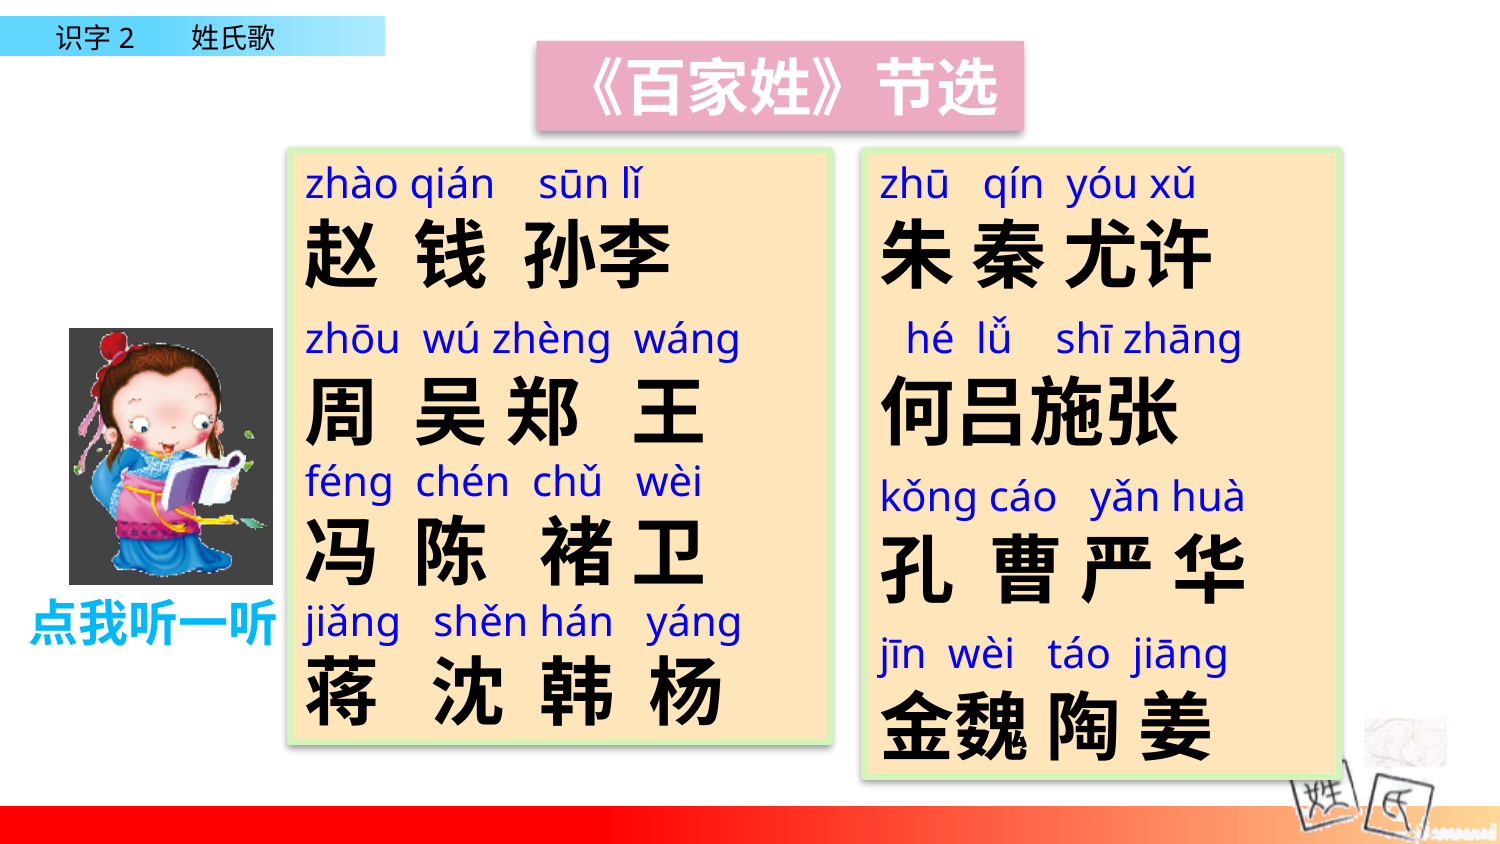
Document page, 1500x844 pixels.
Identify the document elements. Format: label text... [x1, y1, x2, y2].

text_box zhào qián sūn lǐ 赵 钱 孙李 zhōu wú zhèng wáng 周 吴 郑 王 féng chén chǔ wèi 冯 陈 褚 卫 jiǎng shěn hán yáng 蒋 沈 韩 杨 [287, 147, 833, 745]
text_box 全包围 结构 [990, 806, 994, 843]
text_box 《百家姓》节选 [536, 40, 1025, 131]
text_box [1166, 806, 1170, 843]
picture [67, 326, 274, 587]
picture [1232, 718, 1500, 844]
text_box zhū qín yóu xǔ 朱 秦 尤许 hé lǚ shī zhāng 何吕施张 kǒng cáo yǎn huà 孔 曹 严 华 jīn wèi táo jiāng 金魏 陶 姜 [861, 147, 1342, 780]
text_box 点我听一听 [17, 585, 291, 657]
